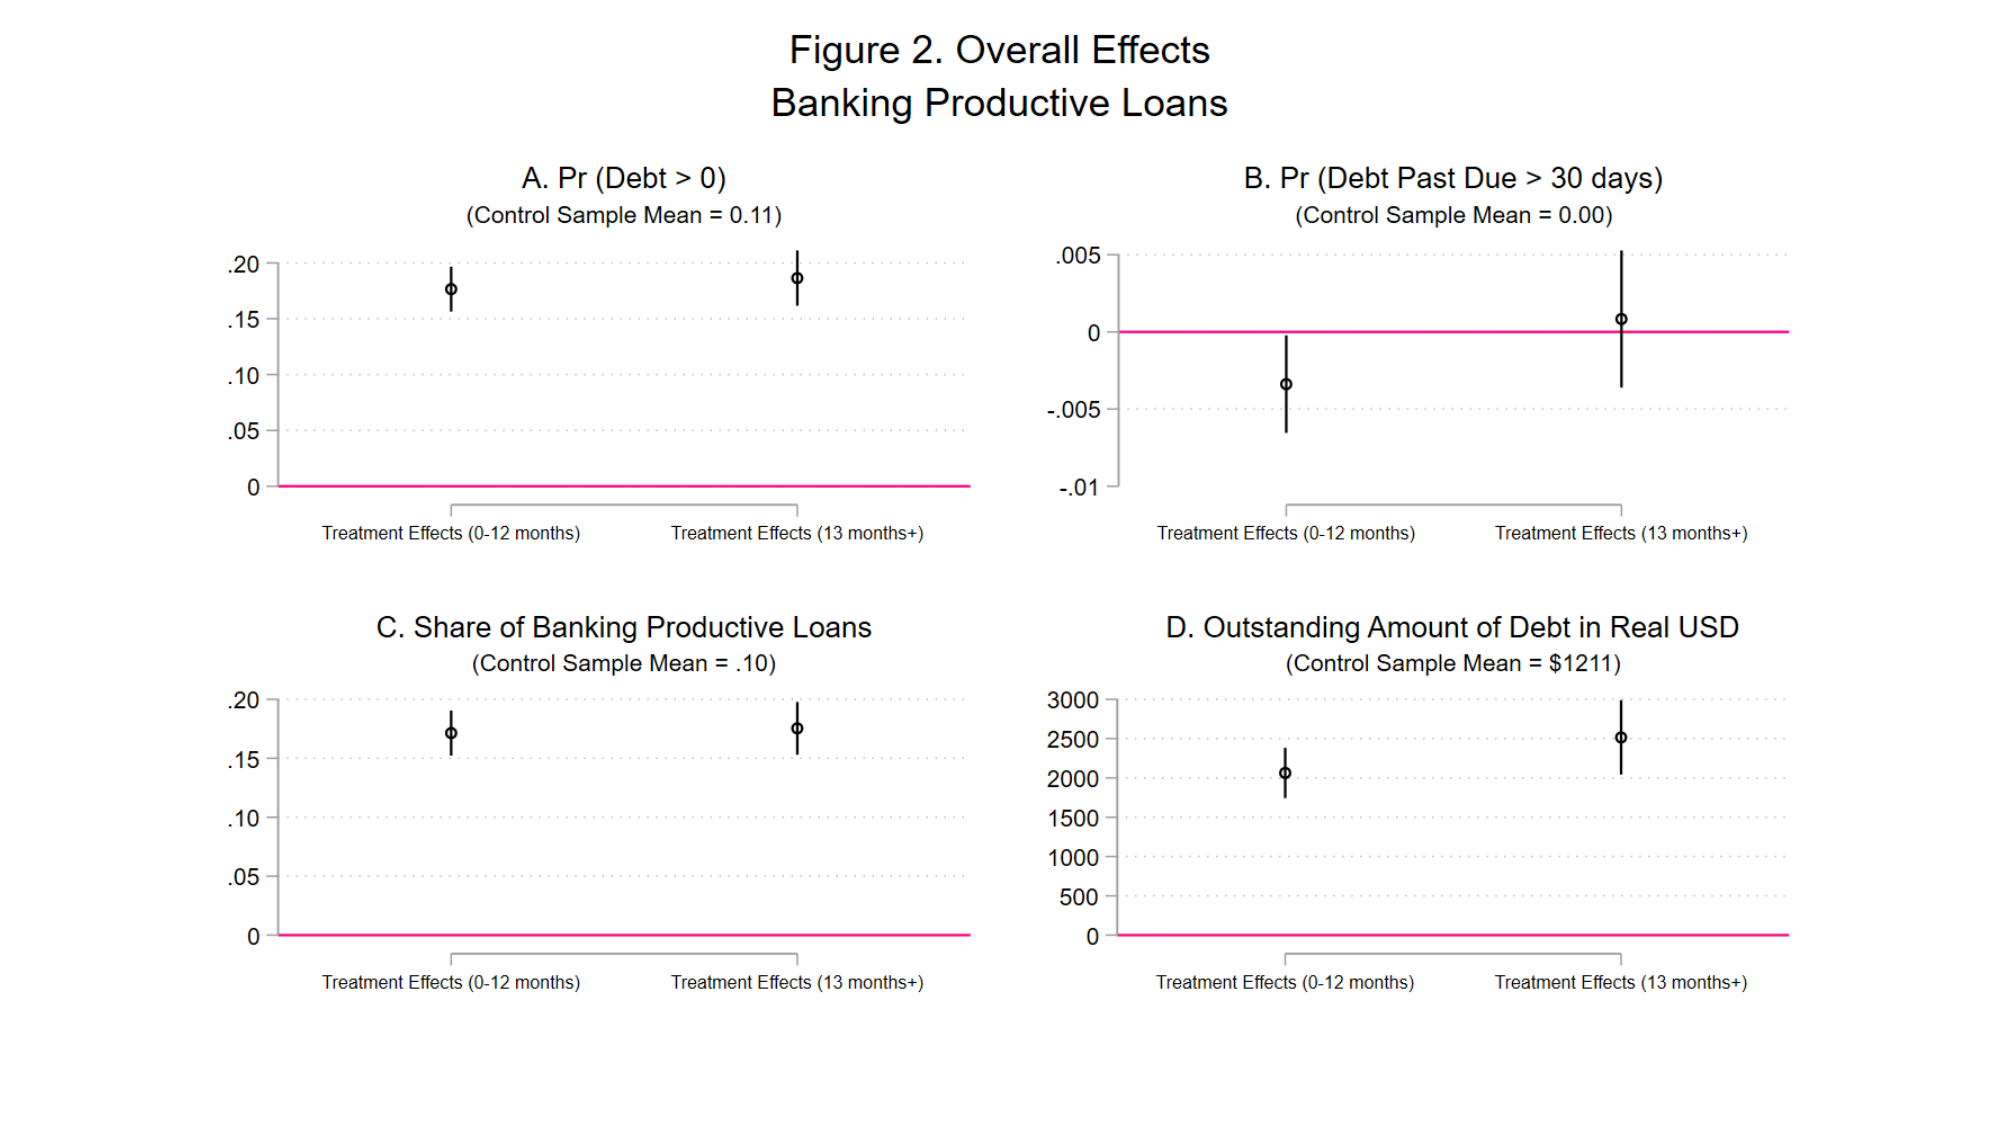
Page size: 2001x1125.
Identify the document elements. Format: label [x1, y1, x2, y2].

picture [156, 0, 1844, 1125]
